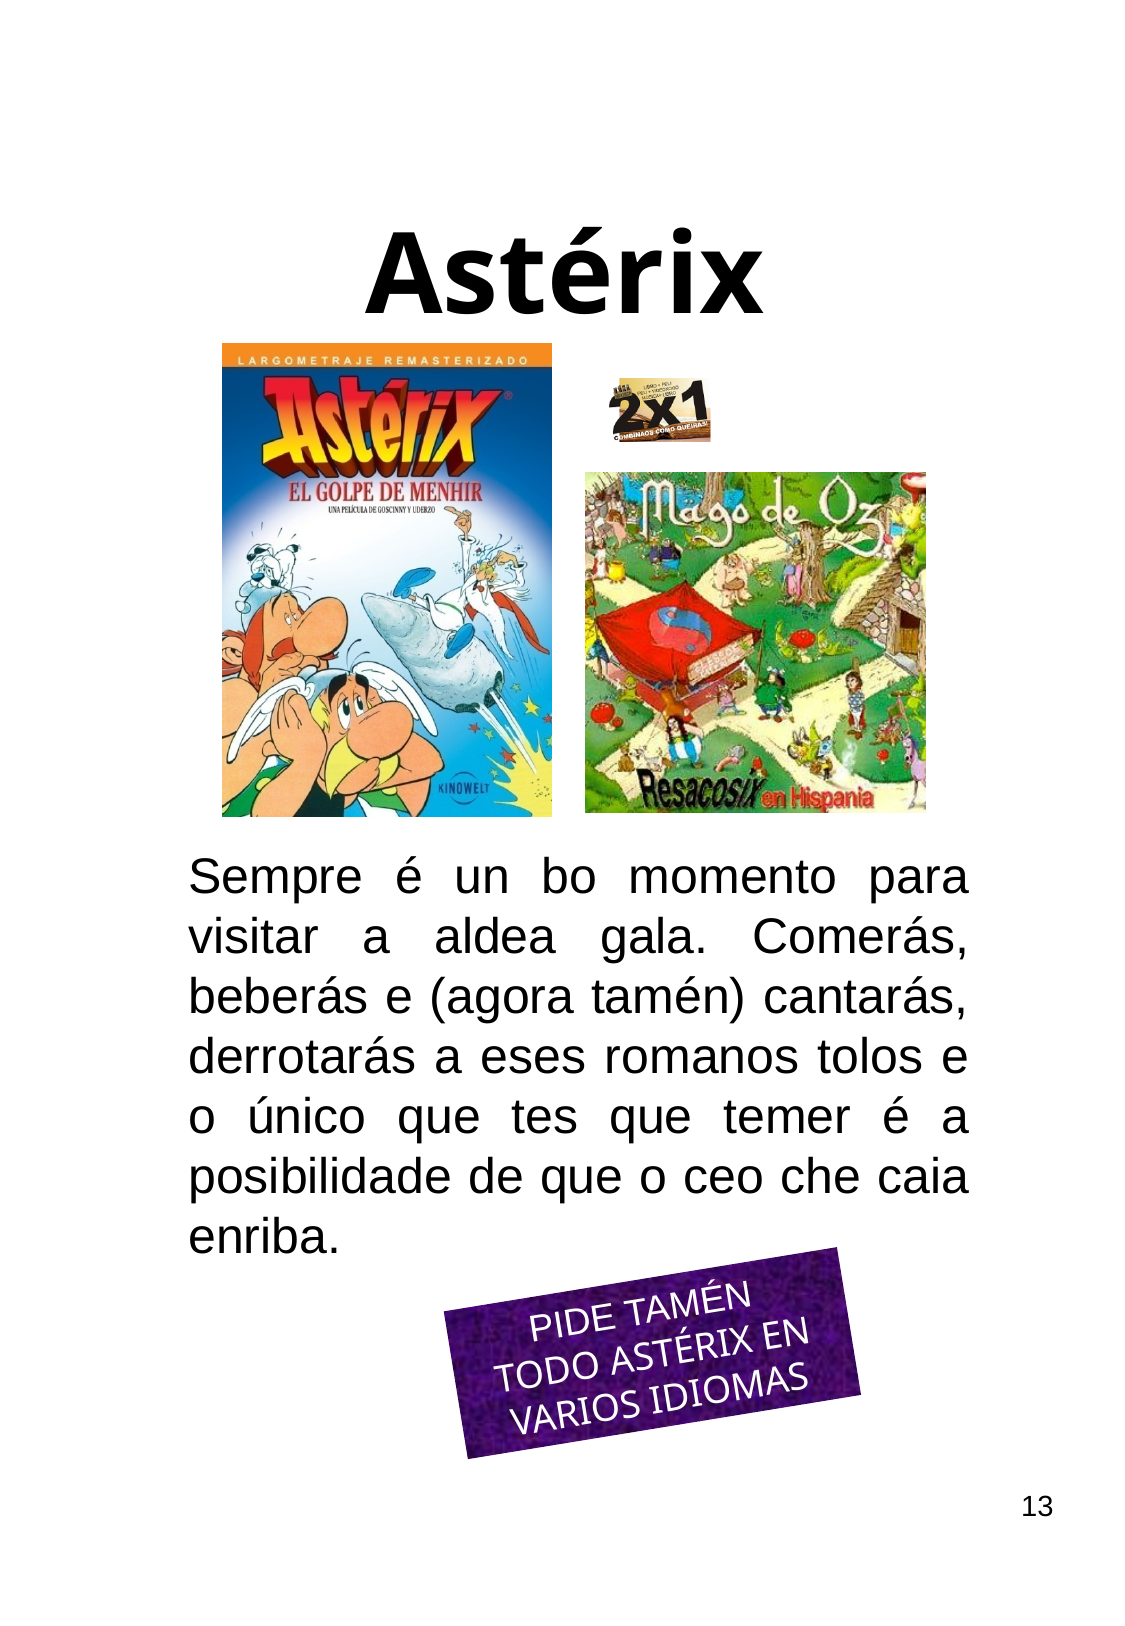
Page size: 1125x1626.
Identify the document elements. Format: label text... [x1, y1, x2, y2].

slide_number 13 [806, 1479, 1069, 1593]
picture [545, 734, 552, 748]
title Astérix [58, 132, 1072, 404]
picture [543, 713, 552, 724]
list Sempre é un bo momento para visitar a aldea gala. Comerás, beberás e (agora tamén) cantarás, derrotarás a eses romanos tolos e o único que tes que temer é a posibilidade de que o ceo che caia enriba. [116, 835, 985, 1270]
picture [222, 343, 552, 818]
picture [585, 472, 927, 813]
picture [609, 378, 711, 442]
picture [441, 783, 485, 793]
text_box PIDE TAMÉN TODO ASTÉRIX EN VARIOS IDIOMAS [443, 1247, 862, 1460]
